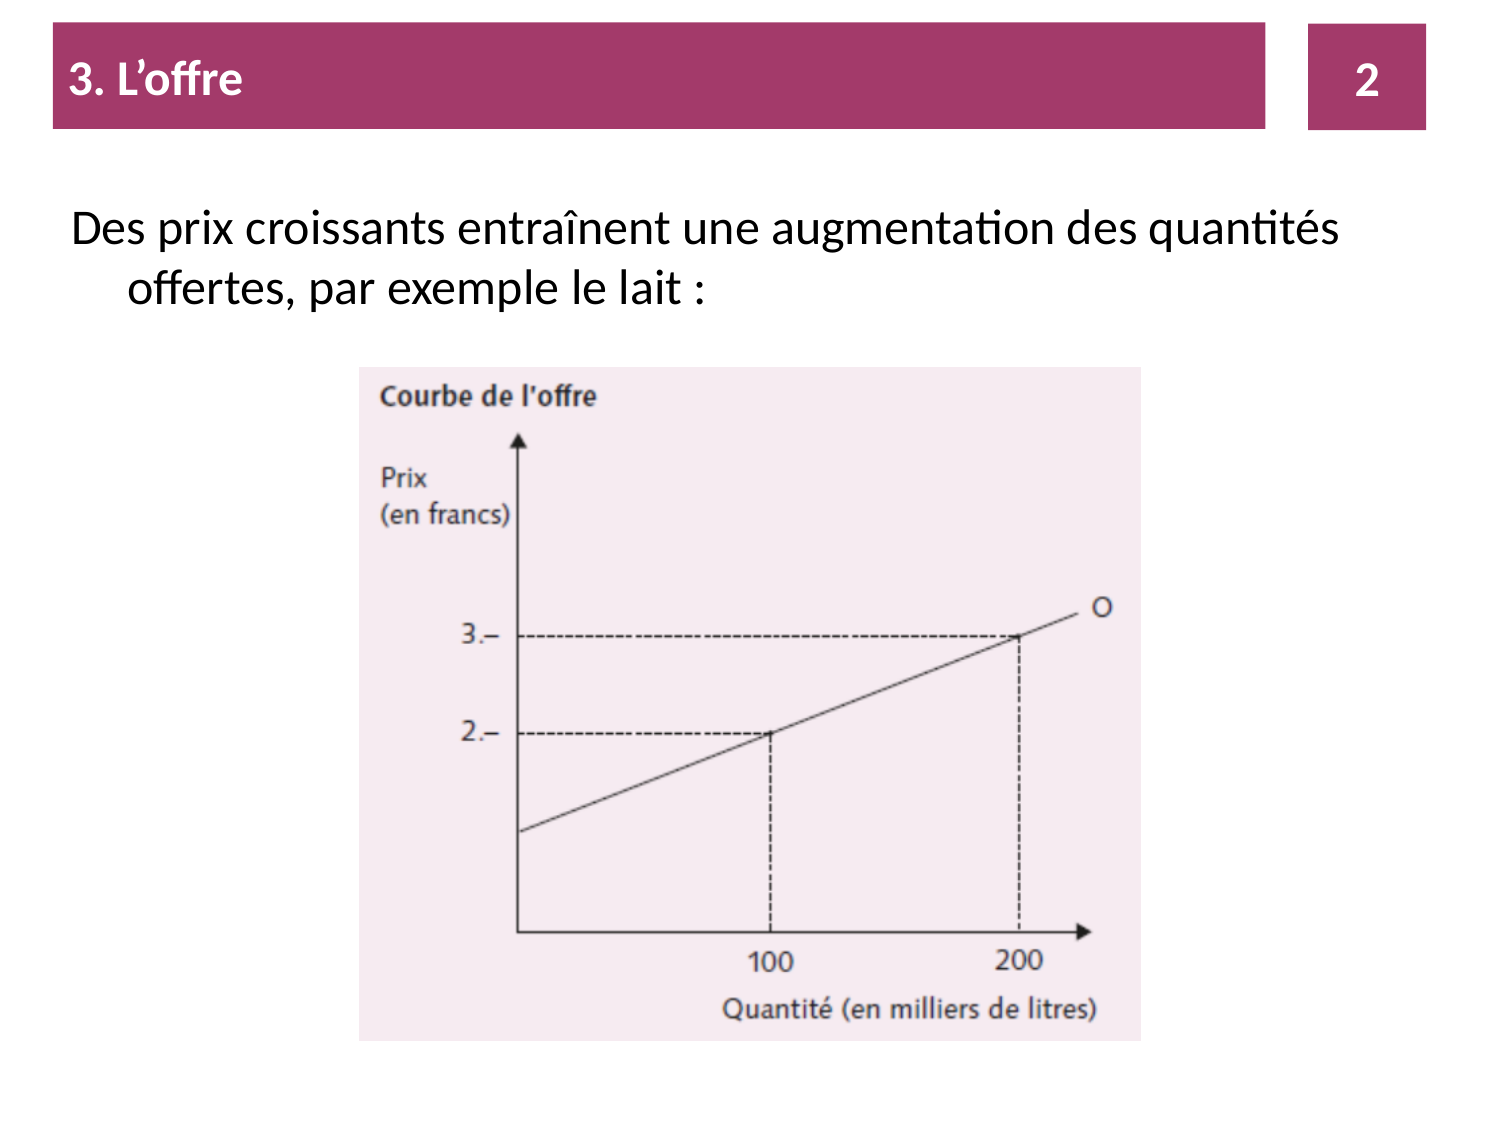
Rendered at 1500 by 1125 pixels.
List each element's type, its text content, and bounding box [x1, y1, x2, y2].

text_box 2 [1308, 23, 1427, 131]
text_box 3. L’offre [52, 22, 1266, 129]
picture [359, 367, 1141, 1041]
text_box Des prix croissants entraînent une augmentation des quantités offertes, par exemple le lait : [56, 187, 1418, 323]
